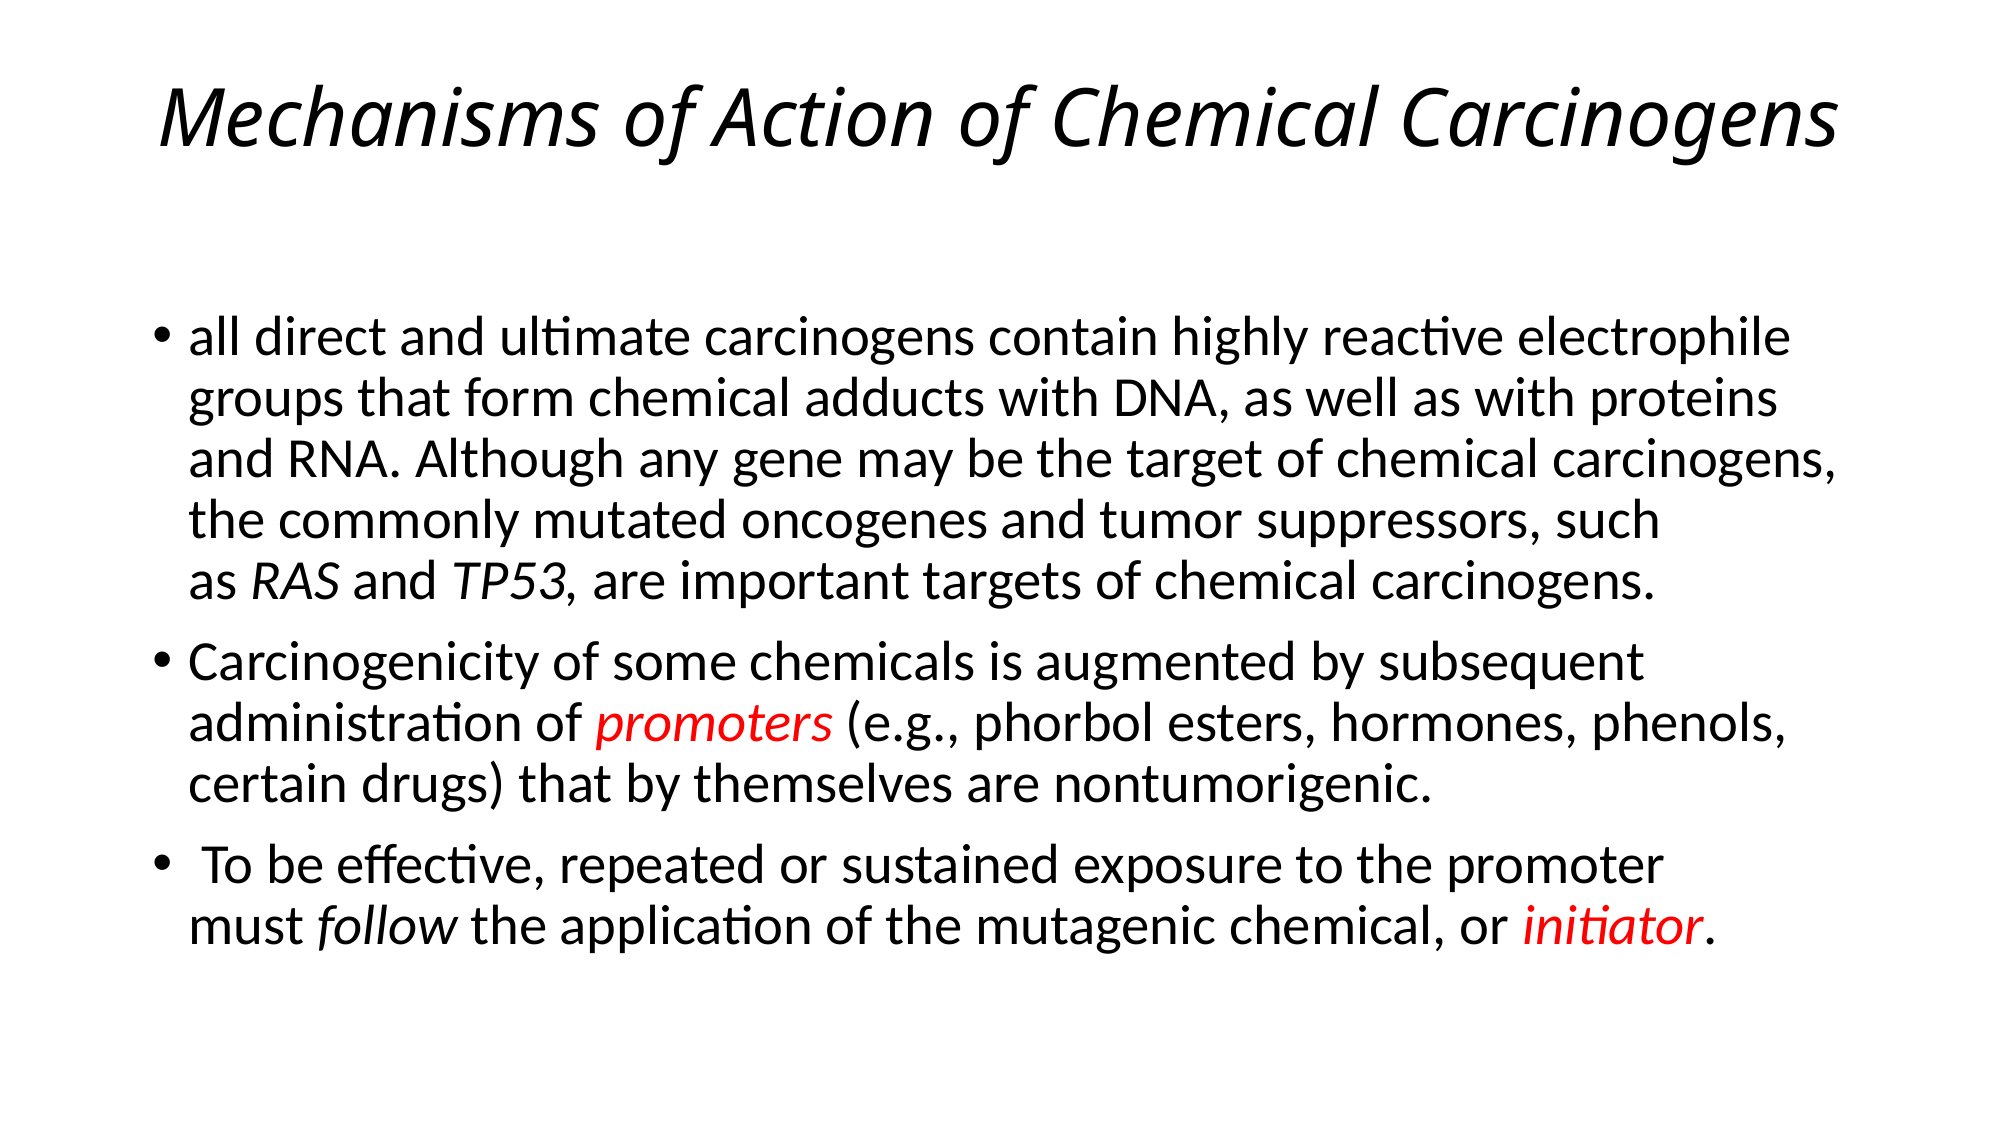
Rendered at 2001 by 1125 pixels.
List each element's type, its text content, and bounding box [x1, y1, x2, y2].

list all direct and ultimate carcinogens contain highly reactive electrophile groups that form chemical adducts with DNA, as well as with proteins and RNA. Although any gene may be the target of chemical carcinogens, the commonly mutated oncogenes and tumor suppressors, such as RAS and TP53, are important targets of chemical carcinogens. Carcinogenicity of some chemicals is augmented by subsequent administration of promoters (e.g., phorbol esters, hormones, phenols, certain drugs) that by themselves are nontumorigenic. To be effective, repeated or sustained exposure to the promoter must follow the application of the mutagenic chemical, or initiator. [137, 299, 1863, 1014]
title Mechanisms of Action of Chemical Carcinogens [137, 59, 1863, 278]
